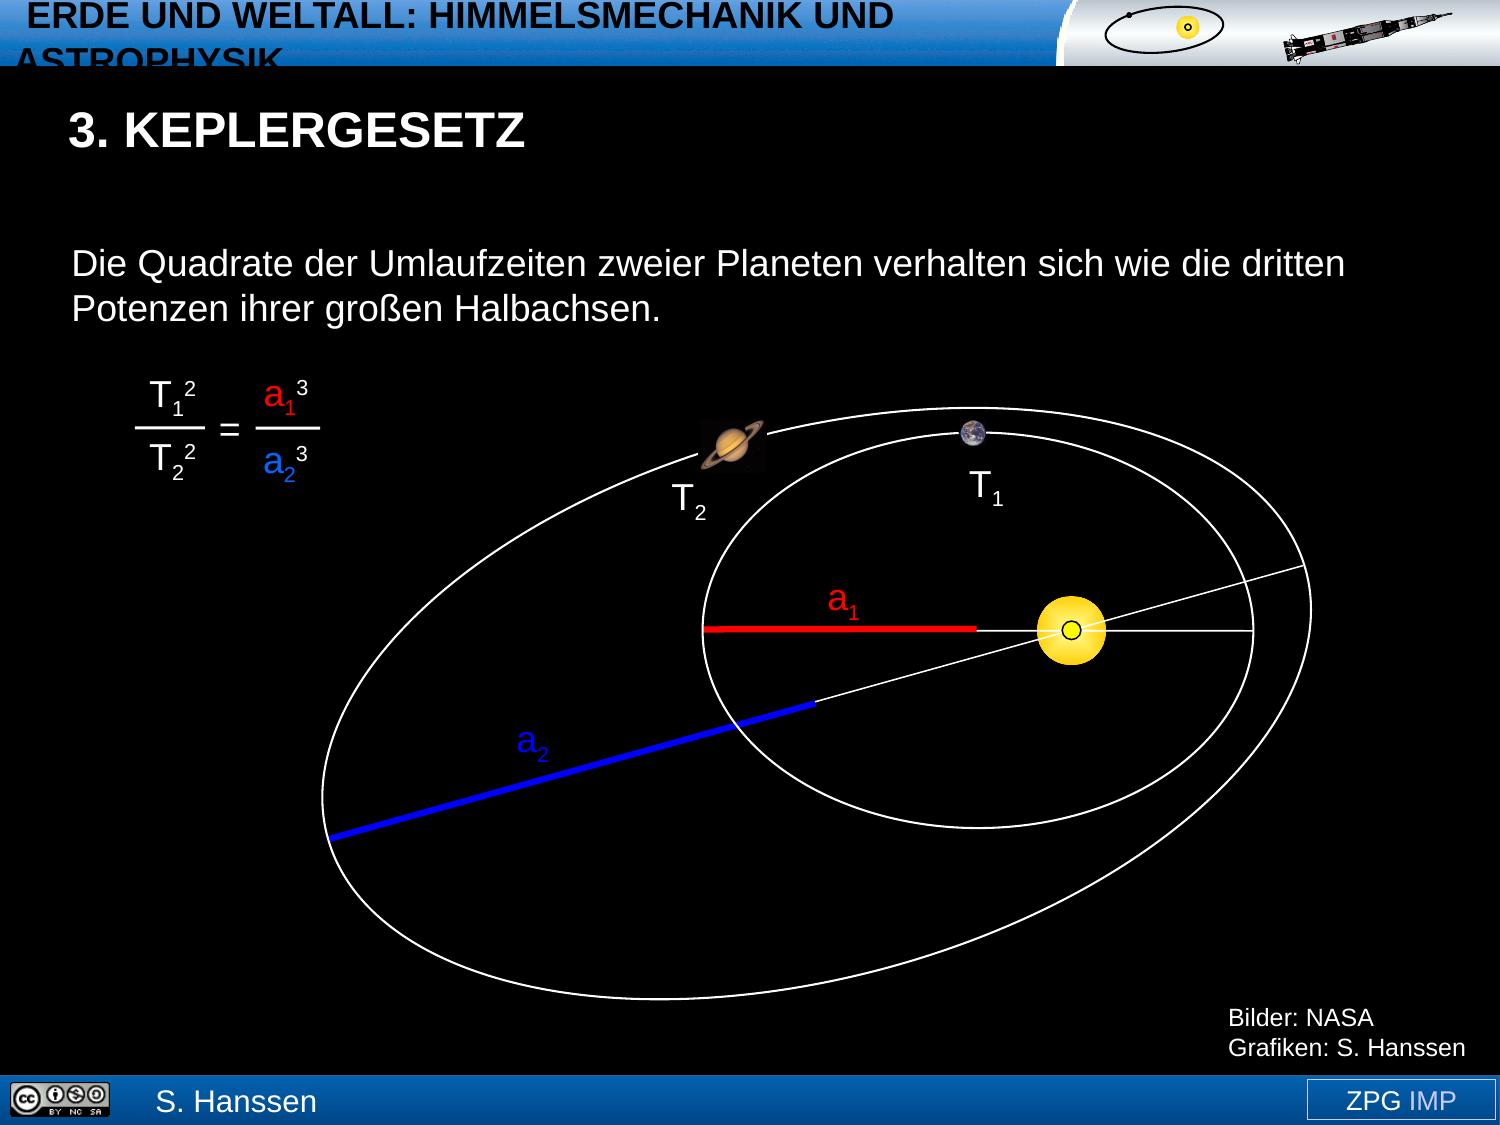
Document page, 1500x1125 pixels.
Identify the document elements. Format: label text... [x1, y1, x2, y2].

text_box 2. Kepler-Gesetz [64, 0, 1415, 90]
text_box 3. Keplergesetz [53, 90, 1437, 217]
text_box T12 T22 [134, 428, 248, 595]
text_box [322, 407, 1311, 1000]
picture [23, 52, 30, 63]
text_box T12 T22 [134, 362, 248, 427]
text_box = [203, 397, 275, 458]
text_box [702, 432, 1254, 829]
text_box a23 [248, 428, 392, 597]
text_box Bilder: NASA Grafiken: S. Hanssen [1213, 993, 1500, 1069]
text_box Die Quadrate der Umlaufzeiten zweier Planeten verhalten sich wie die dritten Potenzen ihrer großen Halbachsen. [56, 231, 1368, 337]
picture [1415, 0, 1500, 66]
picture [10, 1082, 110, 1117]
text_box a13 [248, 361, 392, 428]
picture [59, 6, 64, 14]
picture [0, 0, 64, 66]
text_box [699, 417, 766, 474]
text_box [958, 419, 987, 447]
